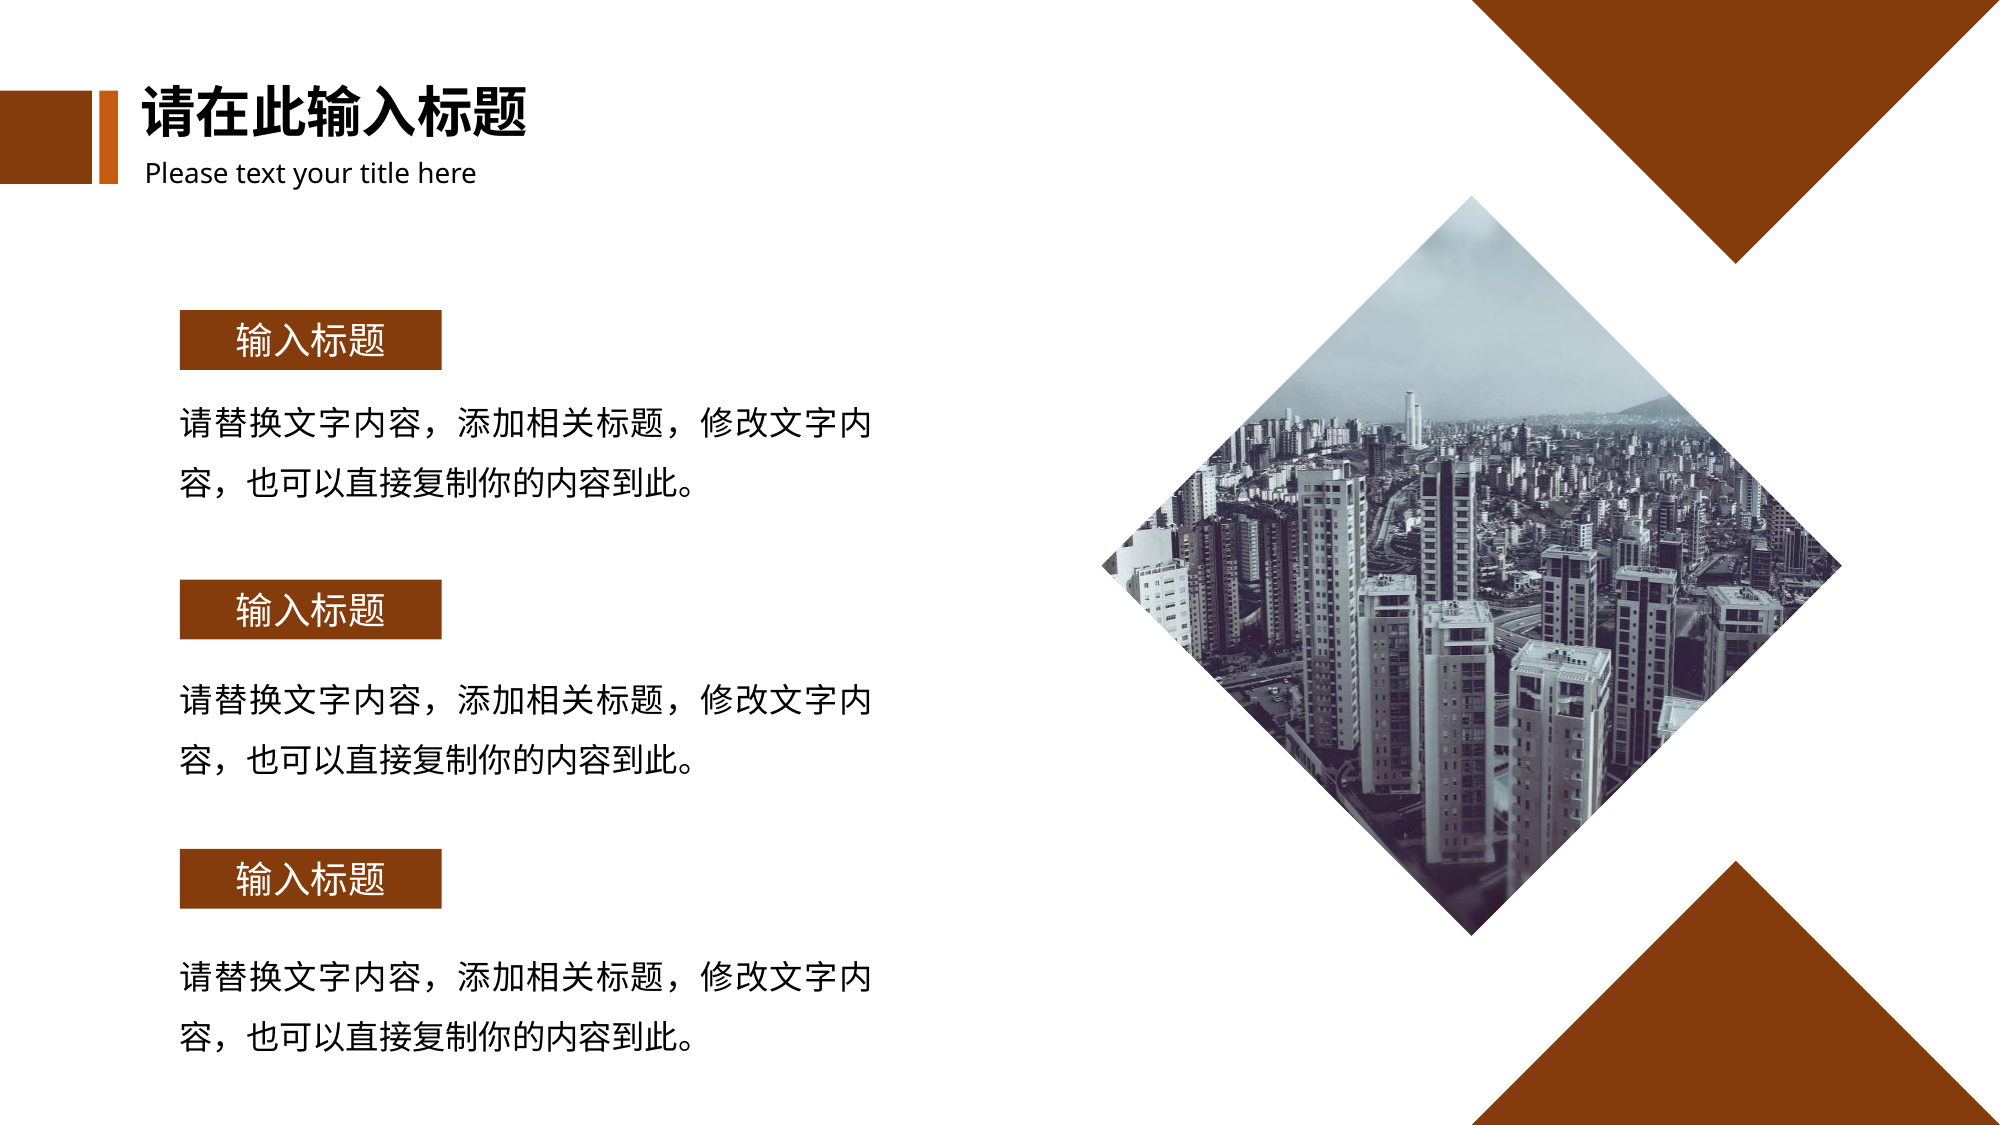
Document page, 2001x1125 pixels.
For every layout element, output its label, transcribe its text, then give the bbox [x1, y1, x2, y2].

text_box 请替换文字内容，添加相关标题，修改文字内容，也可以直接复制你的内容到此。 [179, 935, 874, 1056]
text_box 输入标题 [179, 848, 442, 909]
text_box 输入标题 [179, 310, 442, 370]
text_box 输入标题 [179, 579, 442, 640]
text_box [1470, 0, 2000, 266]
text_box [1470, 859, 2000, 1125]
text_box [1099, 194, 1844, 938]
text_box 请替换文字内容，添加相关标题，修改文字内容，也可以直接复制你的内容到此。 [179, 659, 874, 780]
text_box 请替换文字内容，添加相关标题，修改文字内容，也可以直接复制你的内容到此。 [179, 382, 874, 503]
